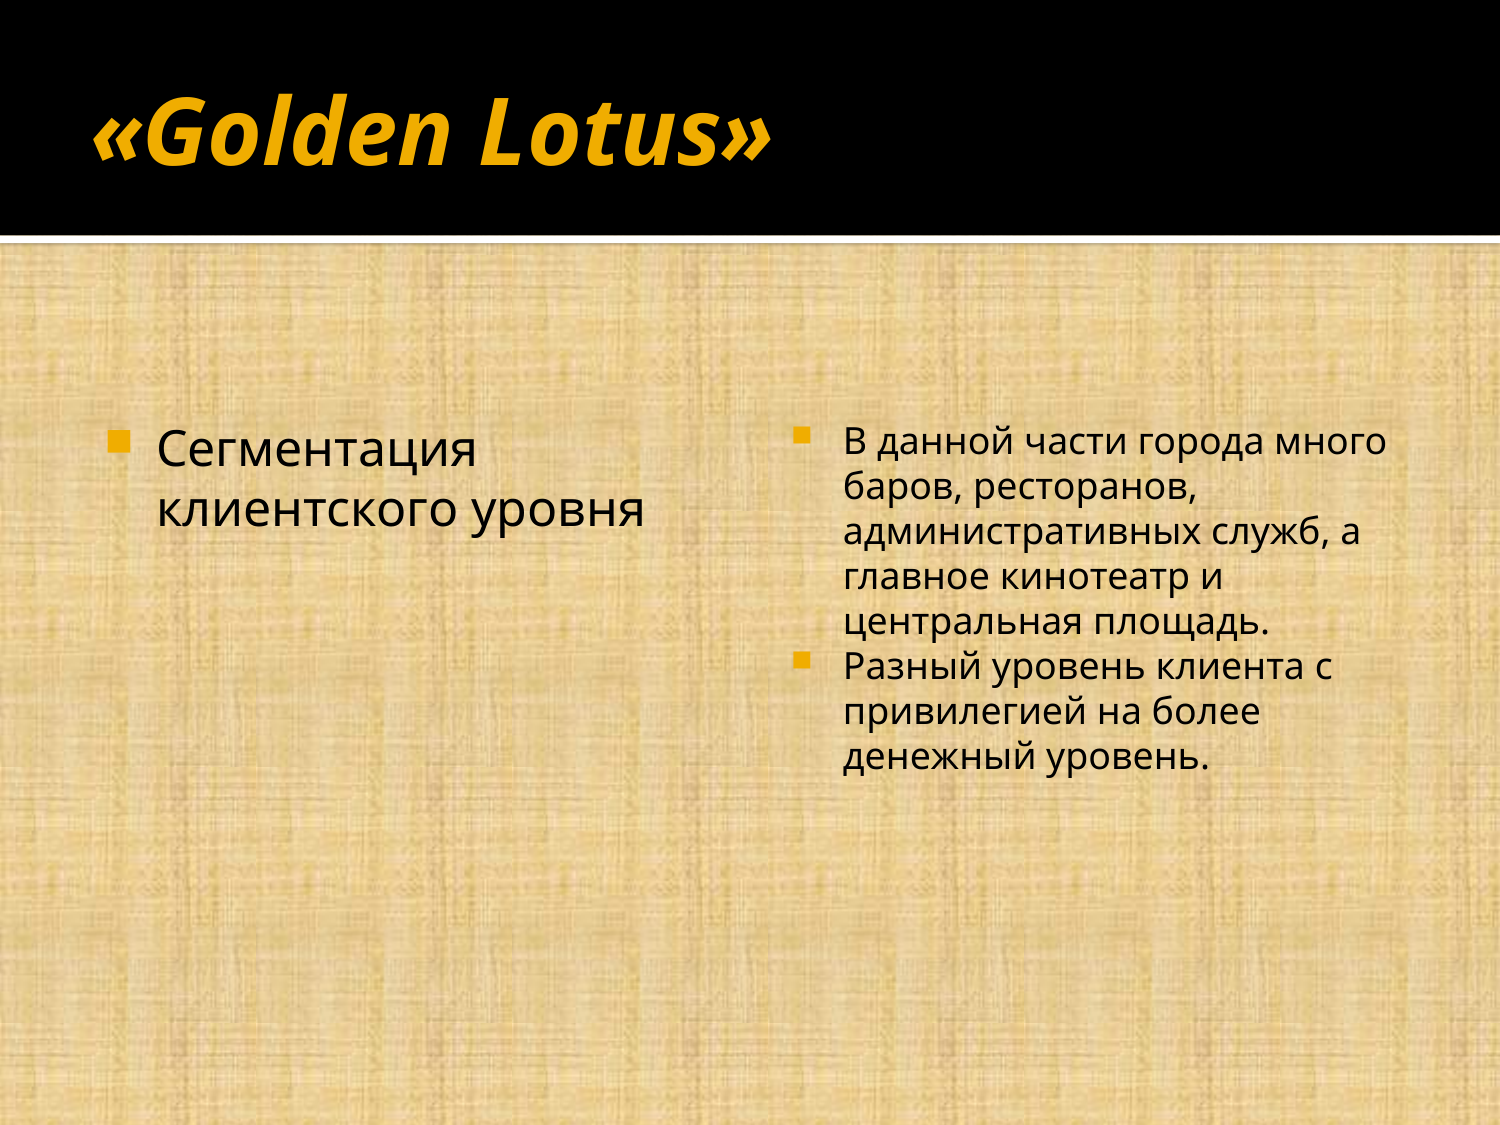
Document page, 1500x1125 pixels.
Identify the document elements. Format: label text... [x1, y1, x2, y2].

title «Golden Lotus» [75, 24, 1425, 231]
picture [0, 244, 1500, 1125]
list Сегментация клиентского уровня [75, 401, 738, 1050]
list В данной части города много баров, ресторанов, административных служб, а главное кинотеатр и центральная площадь. Разный уровень клиента с привилегией на более денежный уровень. [761, 401, 1425, 1050]
